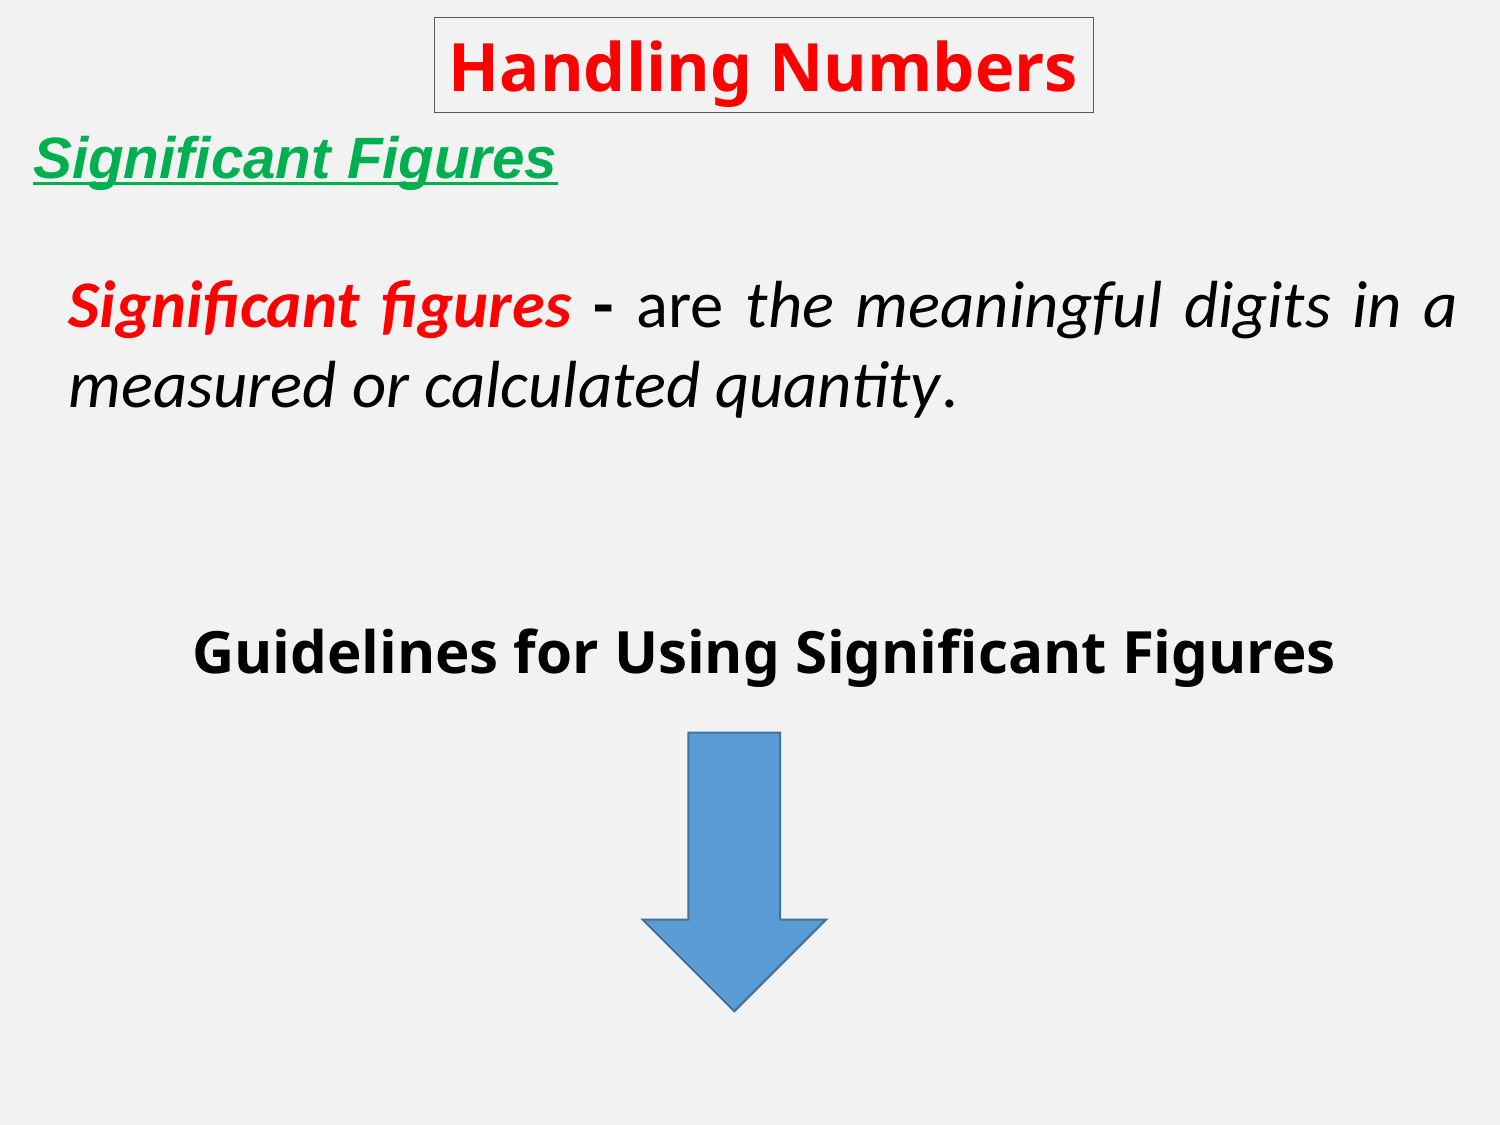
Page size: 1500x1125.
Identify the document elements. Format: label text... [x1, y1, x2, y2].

text_box Guidelines for Using Significant Figures [166, 608, 1362, 693]
text_box Handling Numbers [434, 17, 1094, 113]
text_box Significant Figures [18, 113, 574, 198]
text_box Significant figures - are the meaningful digits in a measured or calculated quantity. [54, 253, 1474, 429]
text_box [640, 731, 829, 1013]
